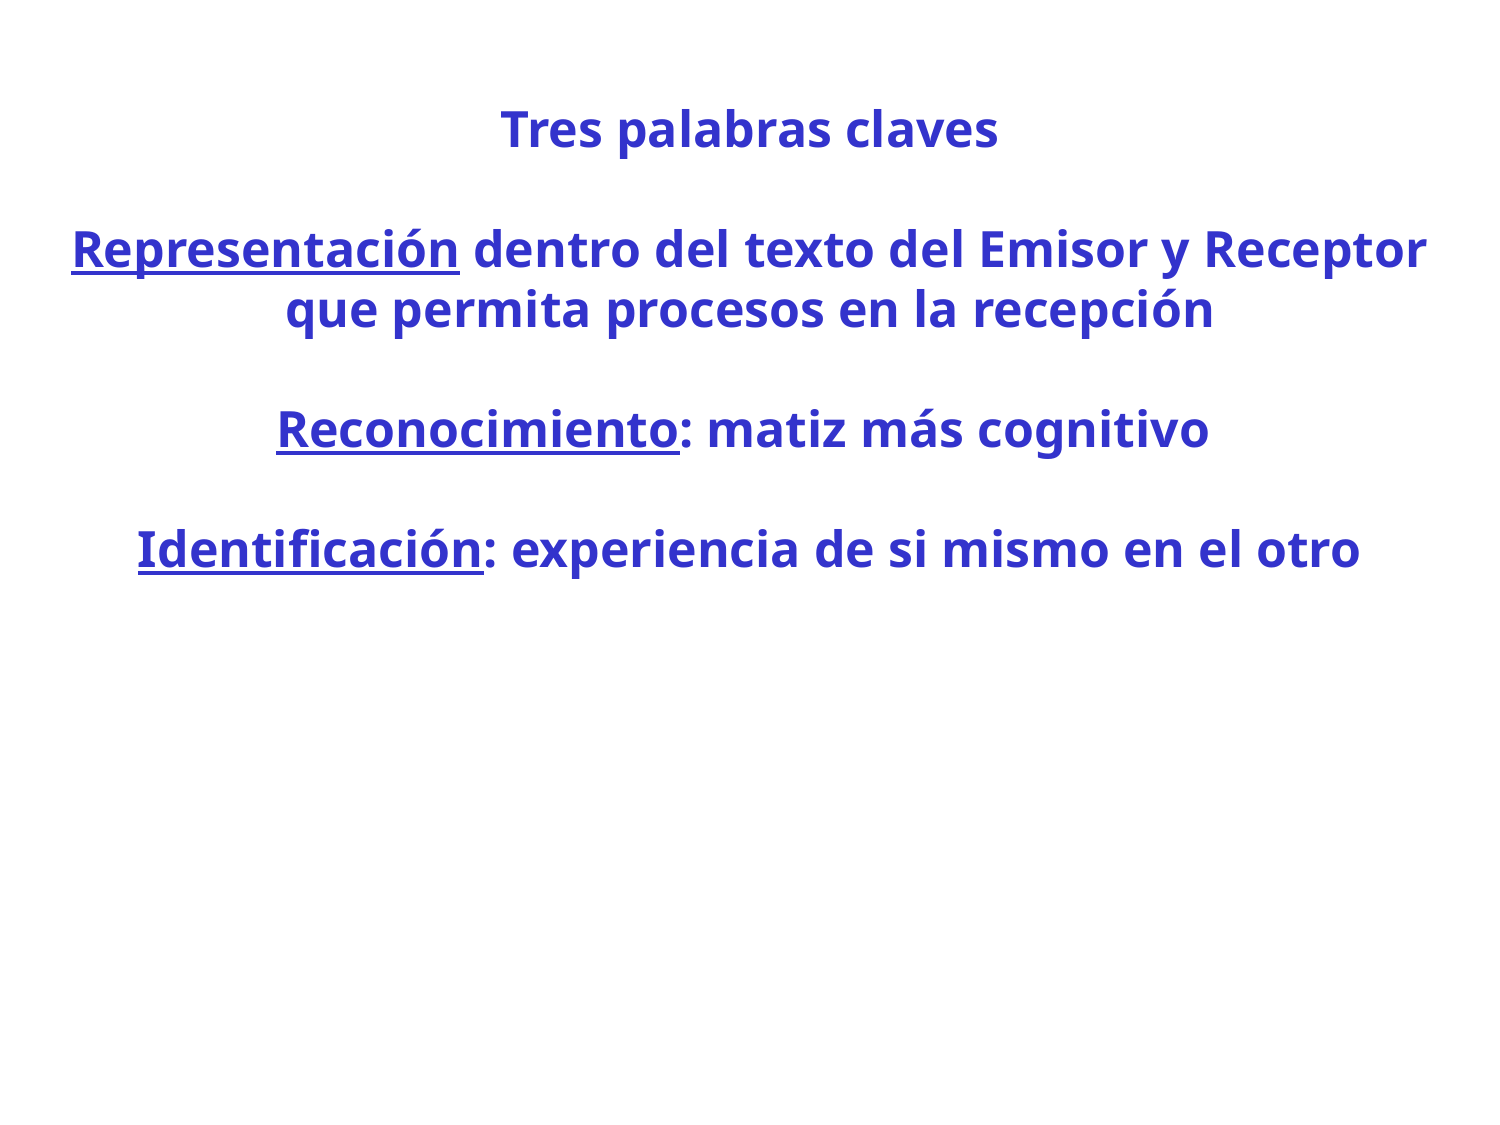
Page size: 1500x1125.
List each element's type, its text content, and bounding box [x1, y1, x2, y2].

text_box Tres palabras claves Representación dentro del texto del Emisor y Receptor que permita procesos en la recepción Reconocimiento: matiz más cognitivo Identificación: experiencia de si mismo en el otro [47, 89, 1453, 585]
